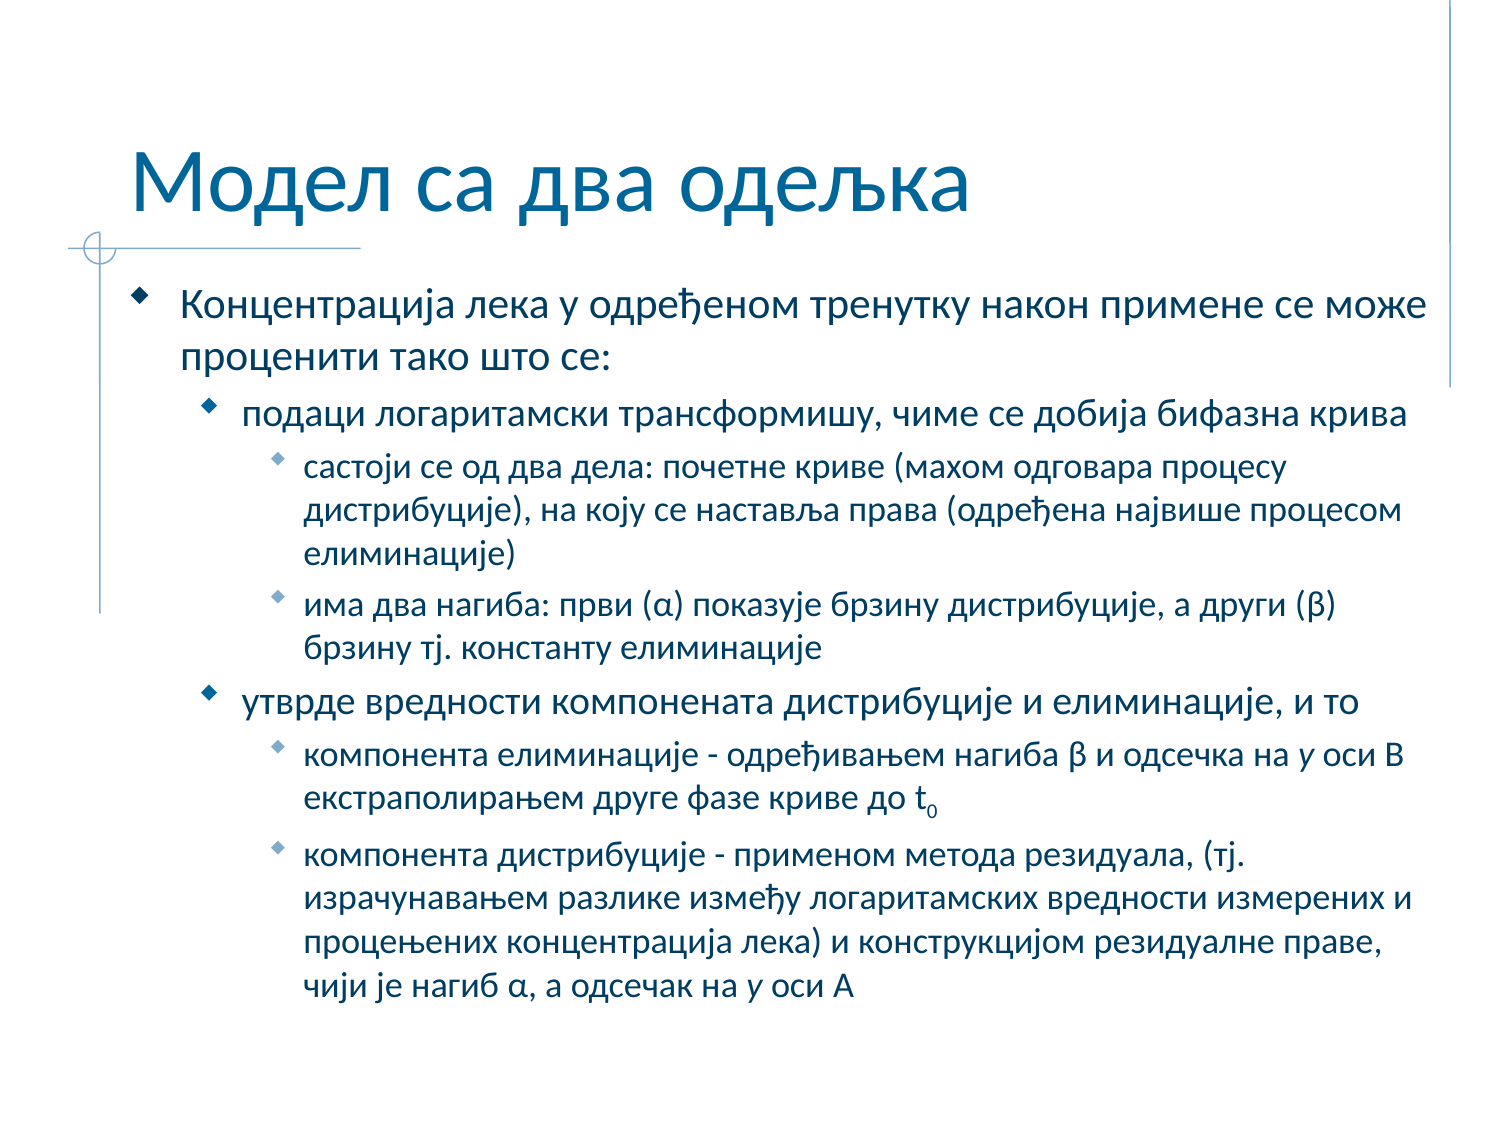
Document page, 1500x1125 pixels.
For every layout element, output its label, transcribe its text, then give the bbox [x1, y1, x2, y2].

title Модел са два одељка [113, 49, 1436, 238]
list Концентрација лека у одређеном тренутку након примене се може проценити тако што се: подаци логаритамски трансформишу, чиме се добија бифазна крива састоји се од два дела: почетне криве (махом одговара процесу дистрибуције), на коју се наставља права (одређена највише процесом елиминације) има два нагиба: први (α) показује брзину дистрибуције, а други (β) брзину тј. константу елиминације утврде вредности компонената дистрибуције и елиминације, и то компонента елиминације - одређивањем нагиба β и одсечка на y оси В екстраполирањем друге фазе криве до t0 компонента дистрибуције - применом метода резидуала, (тј. израчунавањем разлике између логаритамских вредности измерених и процењених концентрација лека) и конструкцијом резидуалне праве, чији је нагиб α, а одсечак на y оси А [111, 266, 1459, 1024]
